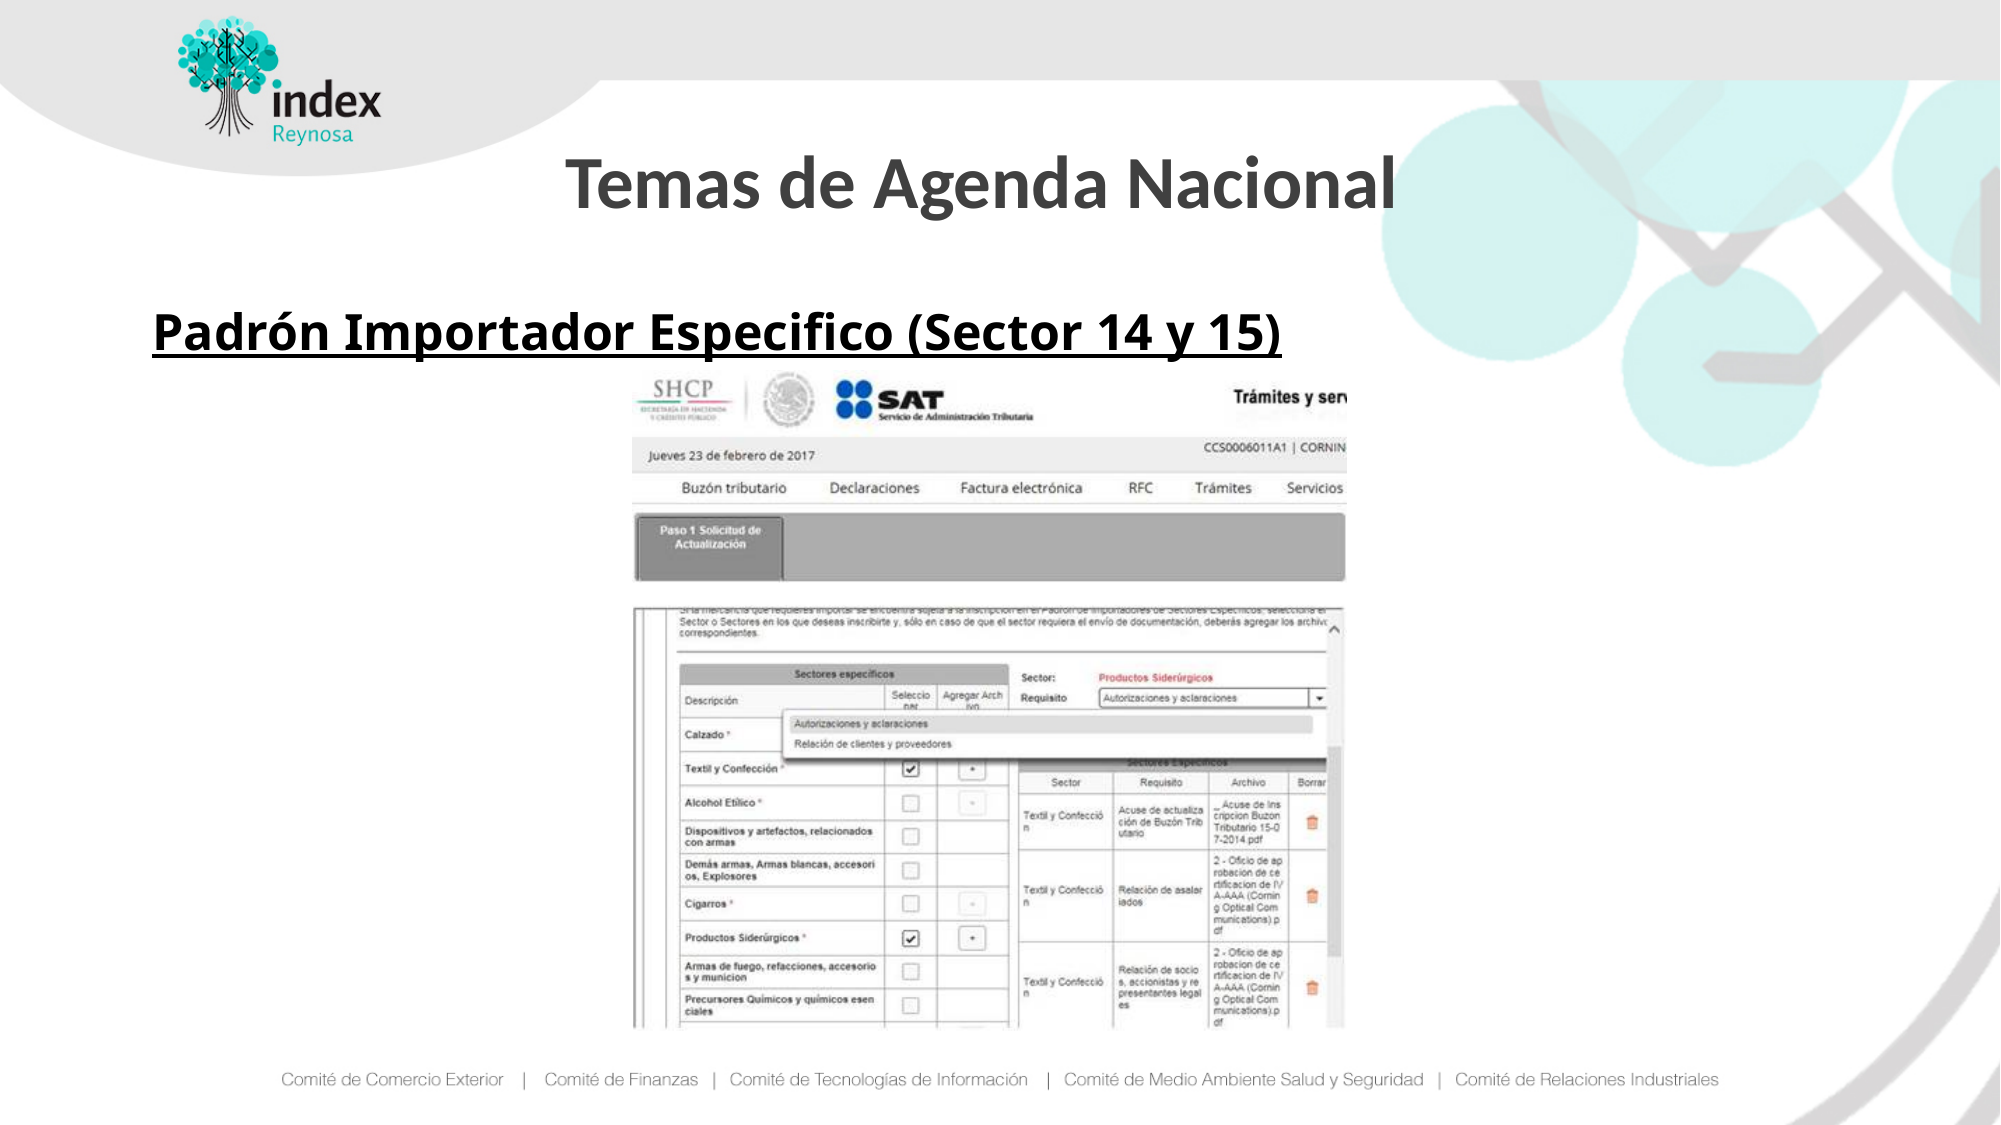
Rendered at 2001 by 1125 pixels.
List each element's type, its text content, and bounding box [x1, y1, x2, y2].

text_box Padrón Importador Especifico (Sector 14 y 15) [137, 299, 1863, 1014]
title Temas de Agenda Nacional [550, 111, 1926, 257]
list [632, 370, 1347, 1038]
picture [0, 0, 2000, 1125]
